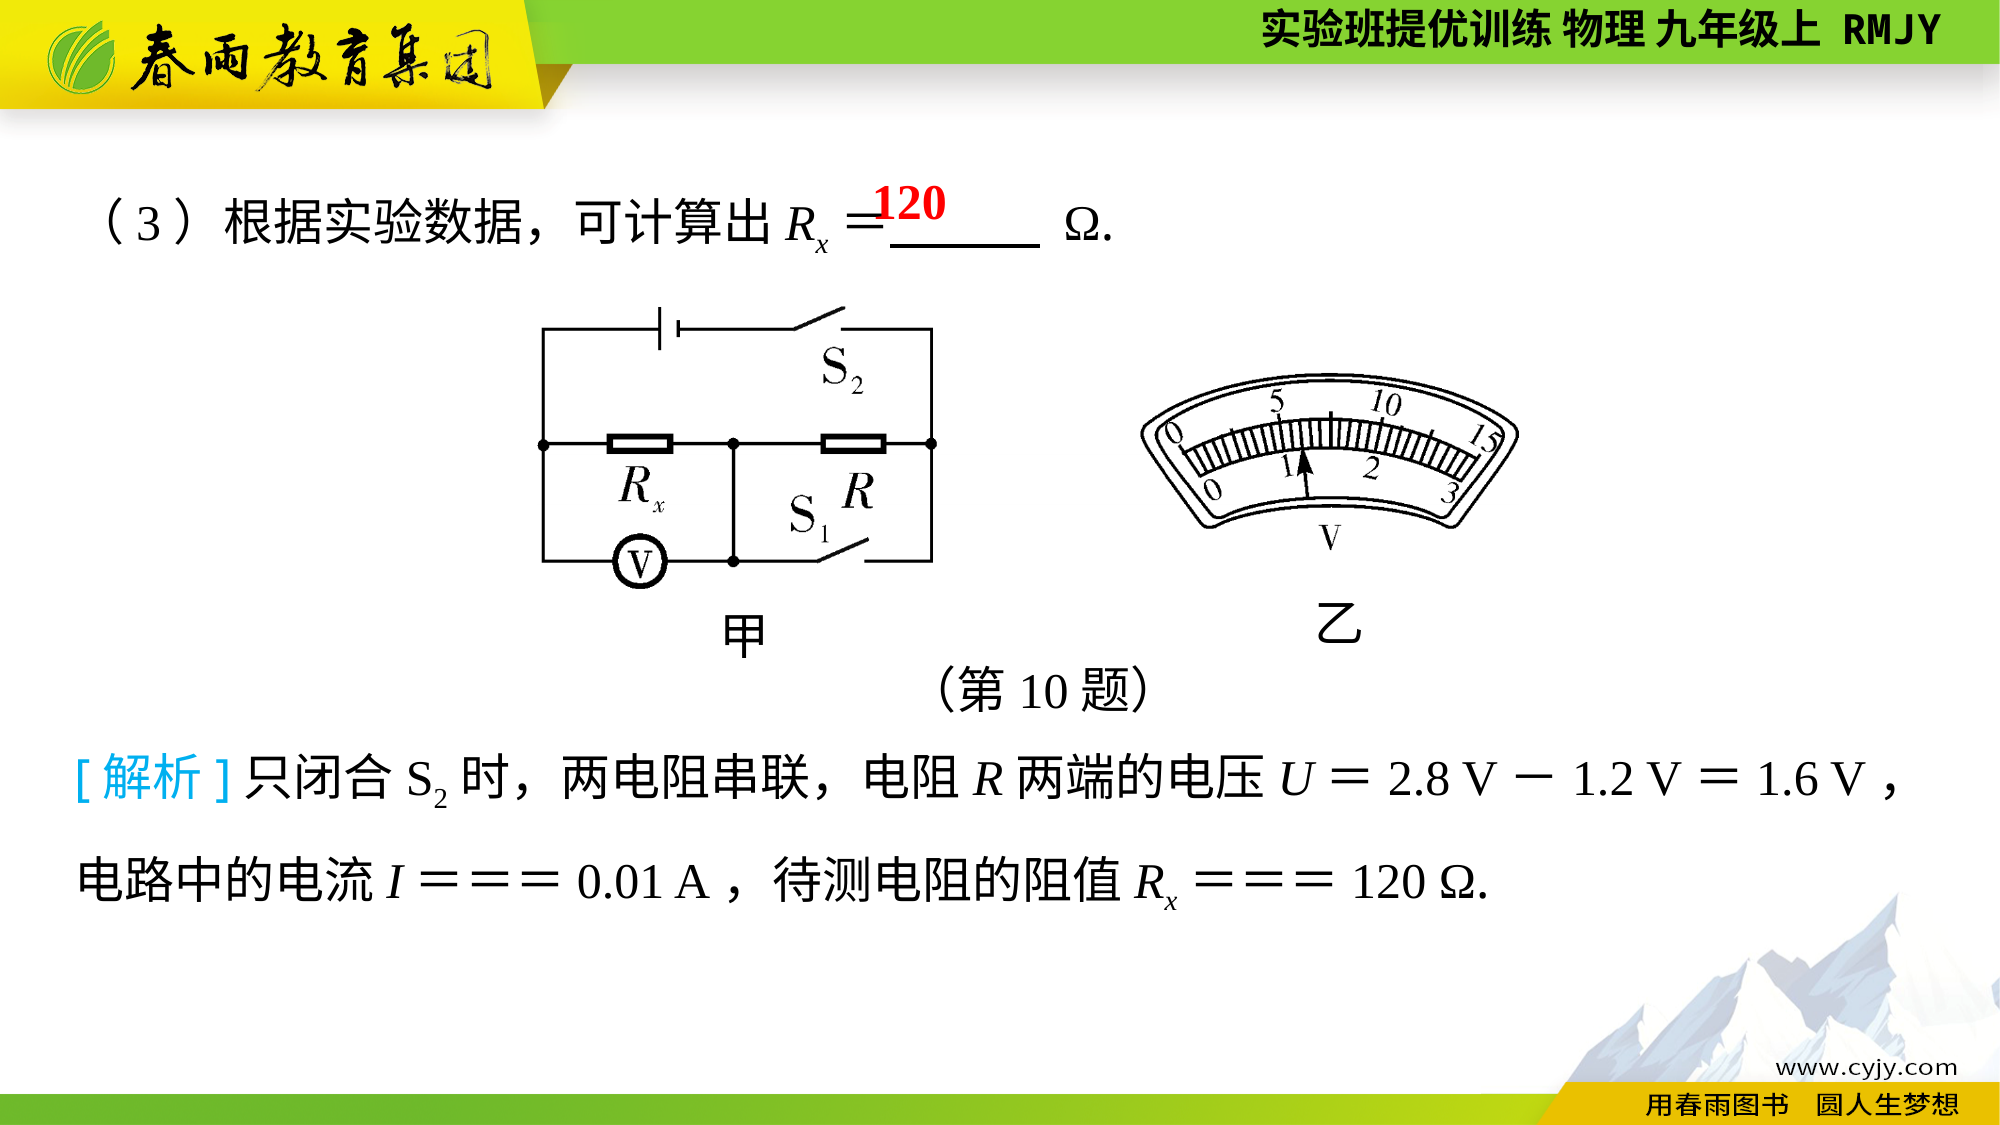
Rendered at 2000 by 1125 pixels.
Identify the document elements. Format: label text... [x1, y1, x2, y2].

text_box 120 [857, 162, 1024, 237]
text_box 乙 [1300, 604, 1381, 659]
list （3）根据实验数据，可计算出Rx＝ Ω. [59, 149, 1944, 255]
text_box （第10题） [891, 621, 1196, 727]
picture [0, 0, 2000, 1125]
text_box 甲 [705, 604, 785, 673]
